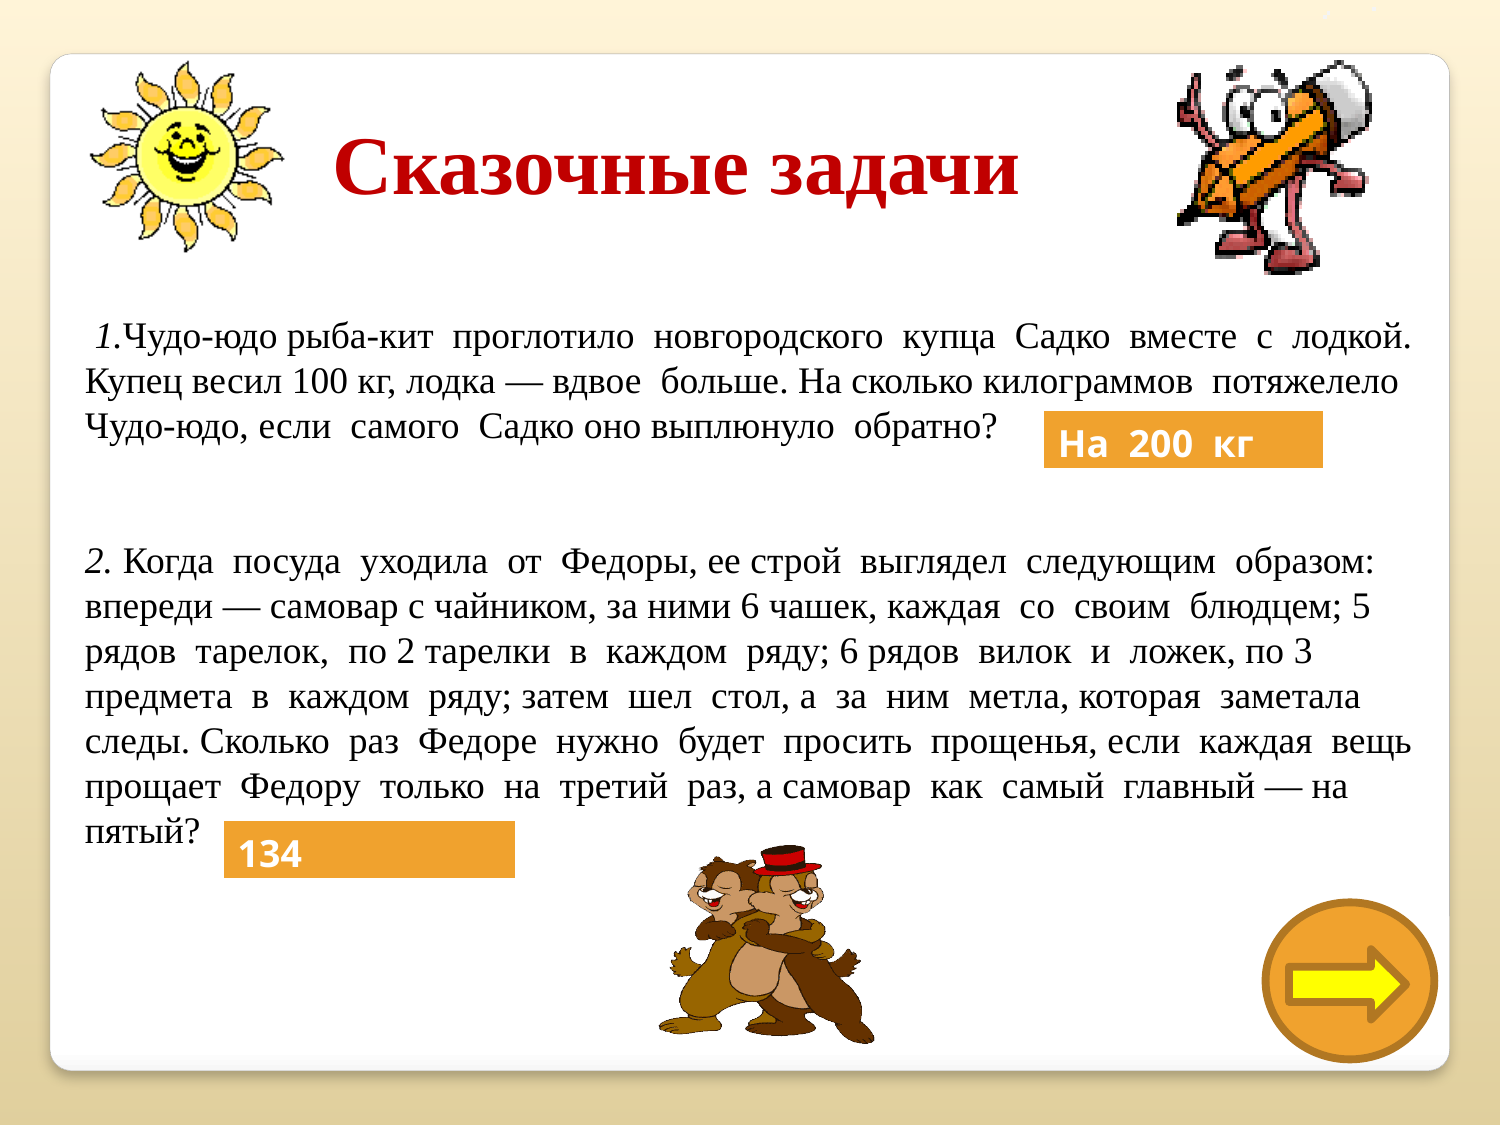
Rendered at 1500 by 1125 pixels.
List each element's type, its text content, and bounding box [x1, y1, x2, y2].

text_box Сказочные задачи 1.Чудо-юдо рыба-кит проглотило новгородского купца Садко вместе с лодкой. Купец весил 100 кг, лодка — вдвое больше. На сколько килограммов потяжелело Чудо-юдо, если самого Садко оно выплюнуло обратно? 2. Когда посуда уходила от Федоры, ее строй выглядел следующим образом: впереди — самовар с чайником, за ними 6 чашек, каждая со своим блюдцем; 5 рядов тарелок, по 2 тарелки в каждом ряду; 6 рядов вилок и ложек, по 3 предмета в каждом ряду; затем шел стол, а за ним метла, которая заметала следы. Сколько раз Федоре нужно будет просить прощенья, если каждая вещь прощает Федору только на третий раз, а самовар как самый главный — на пятый? [70, 58, 1430, 859]
text_box [1285, 945, 1411, 1024]
picture [656, 843, 877, 1046]
table_header На 200 кг [1044, 411, 1323, 468]
table_header 134 [224, 821, 515, 878]
picture [70, 58, 305, 262]
text_box [1261, 898, 1439, 1064]
picture [1160, 0, 1383, 317]
